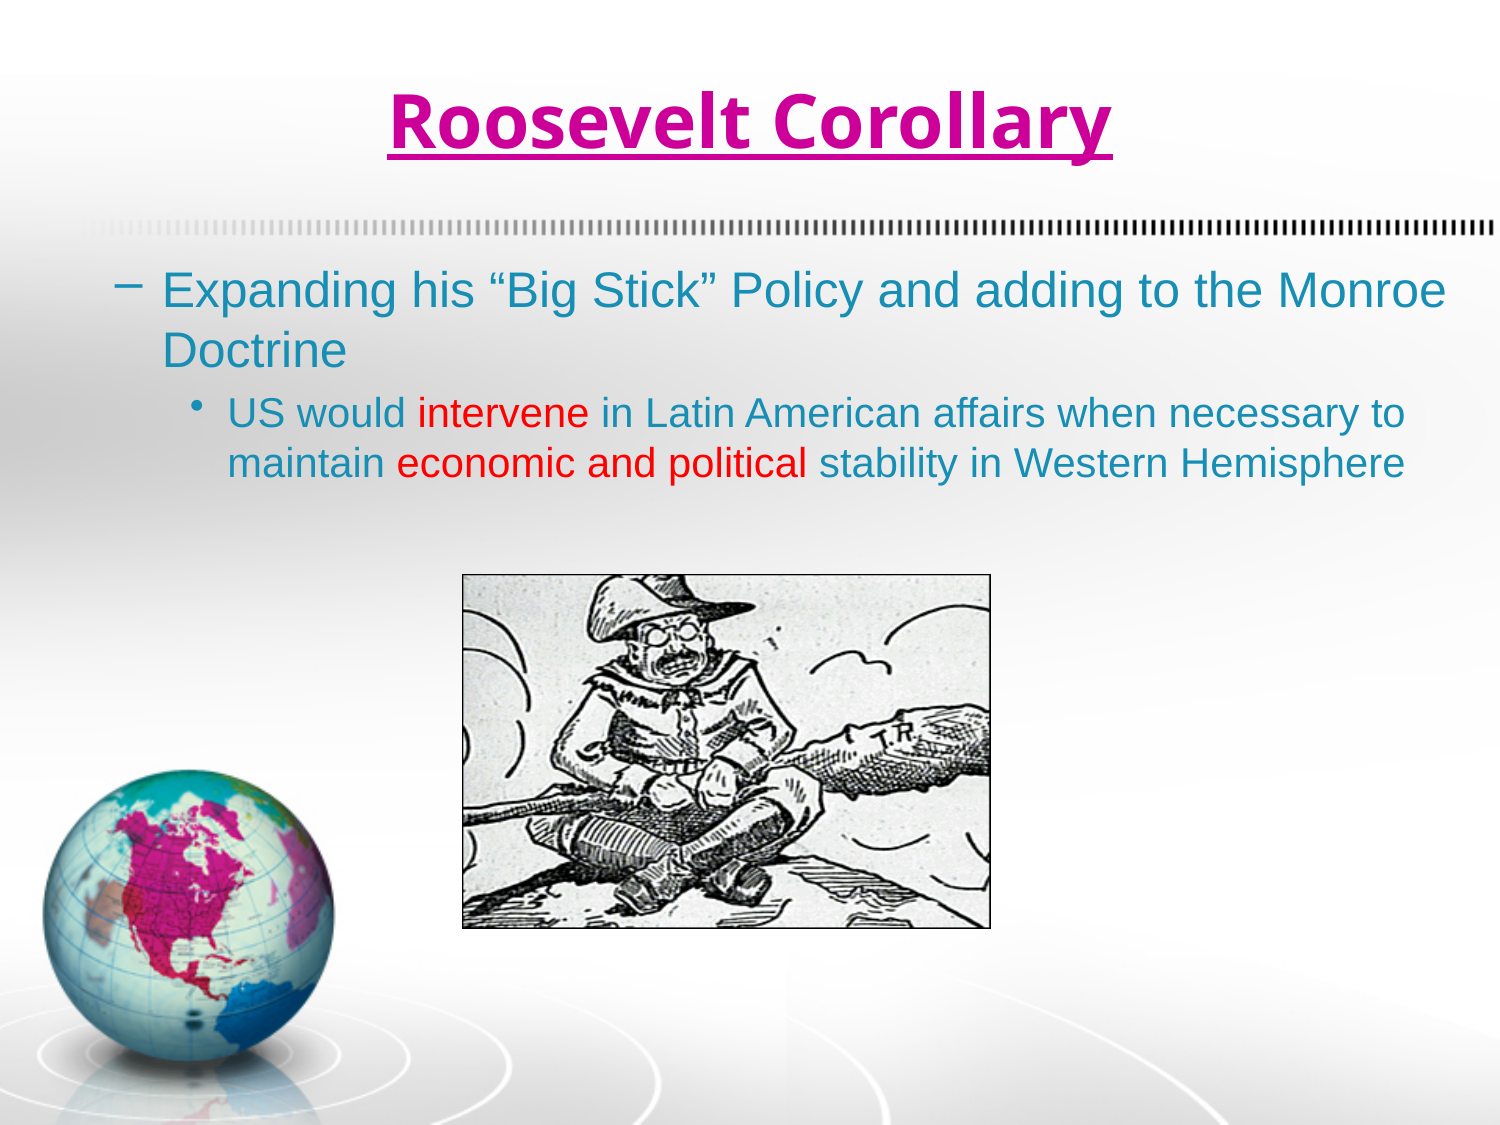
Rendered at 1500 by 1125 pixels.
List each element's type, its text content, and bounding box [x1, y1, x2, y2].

picture [0, 0, 1500, 1125]
title Roosevelt Corollary [24, 24, 1476, 213]
list Expanding his “Big Stick” Policy and adding to the Monroe Doctrine US would intervene in Latin American affairs when necessary to maintain economic and political stability in Western Hemisphere [24, 249, 1476, 1026]
